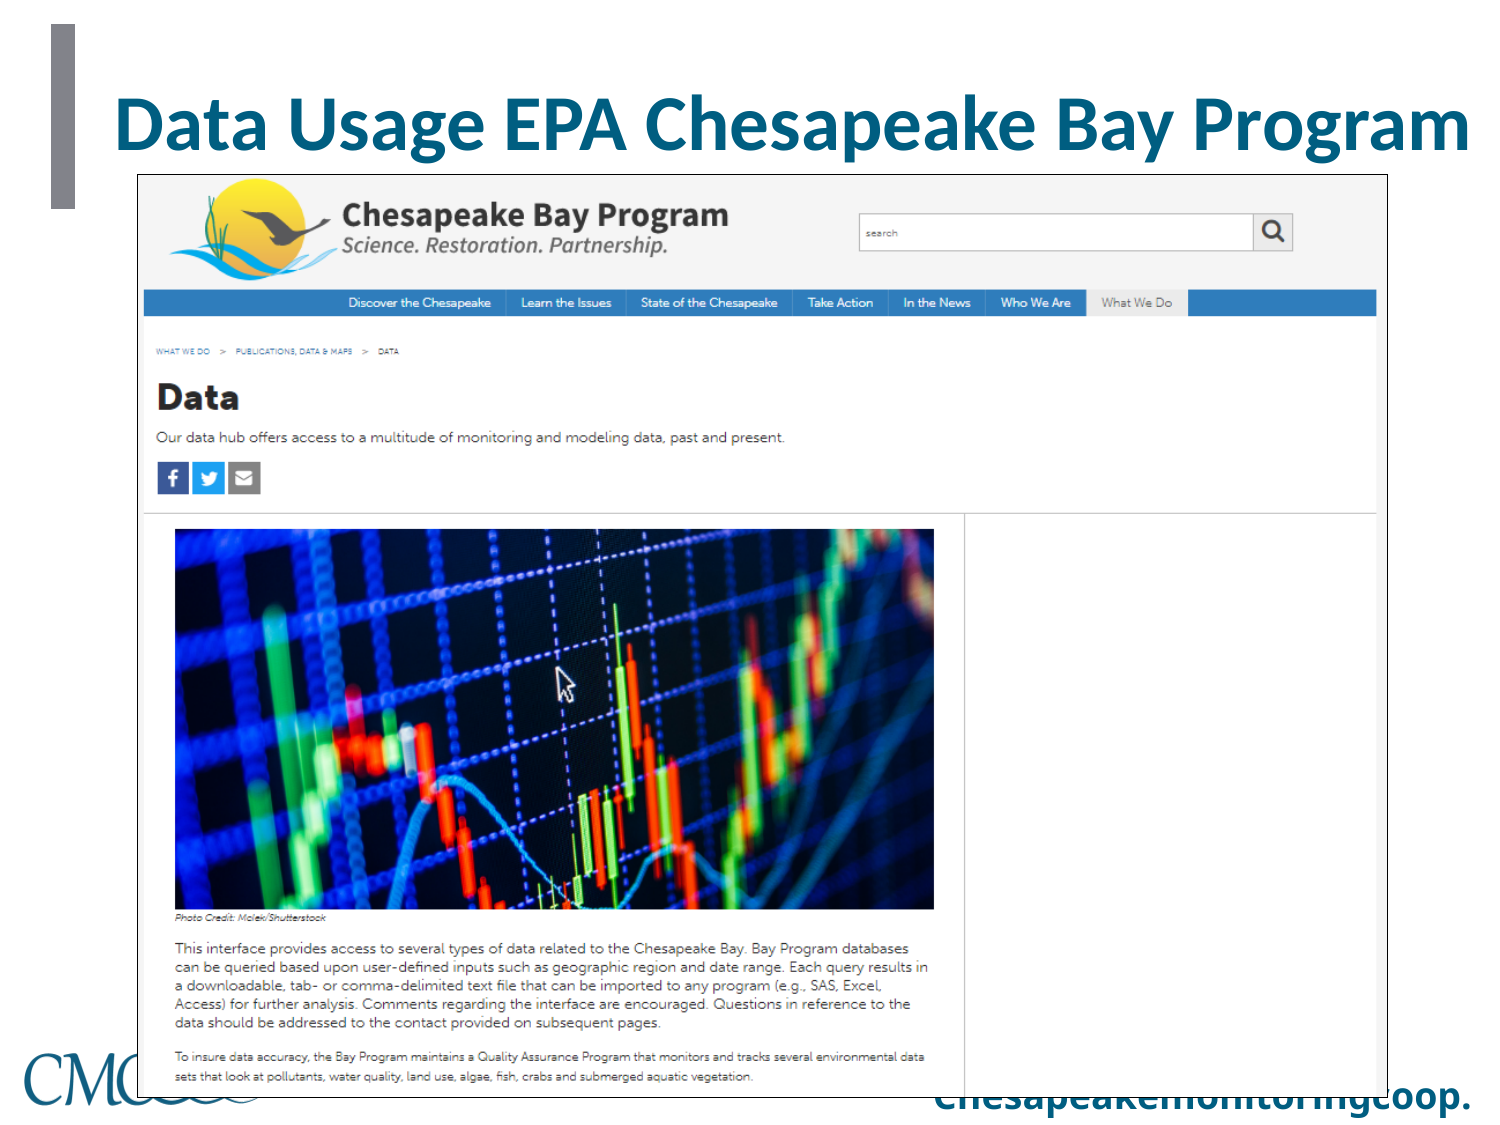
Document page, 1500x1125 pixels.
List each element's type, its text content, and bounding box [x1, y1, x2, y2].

picture [51, 24, 75, 209]
title Data Usage EPA Chesapeake Bay Program [99, 0, 1500, 250]
picture [21, 174, 1388, 1112]
